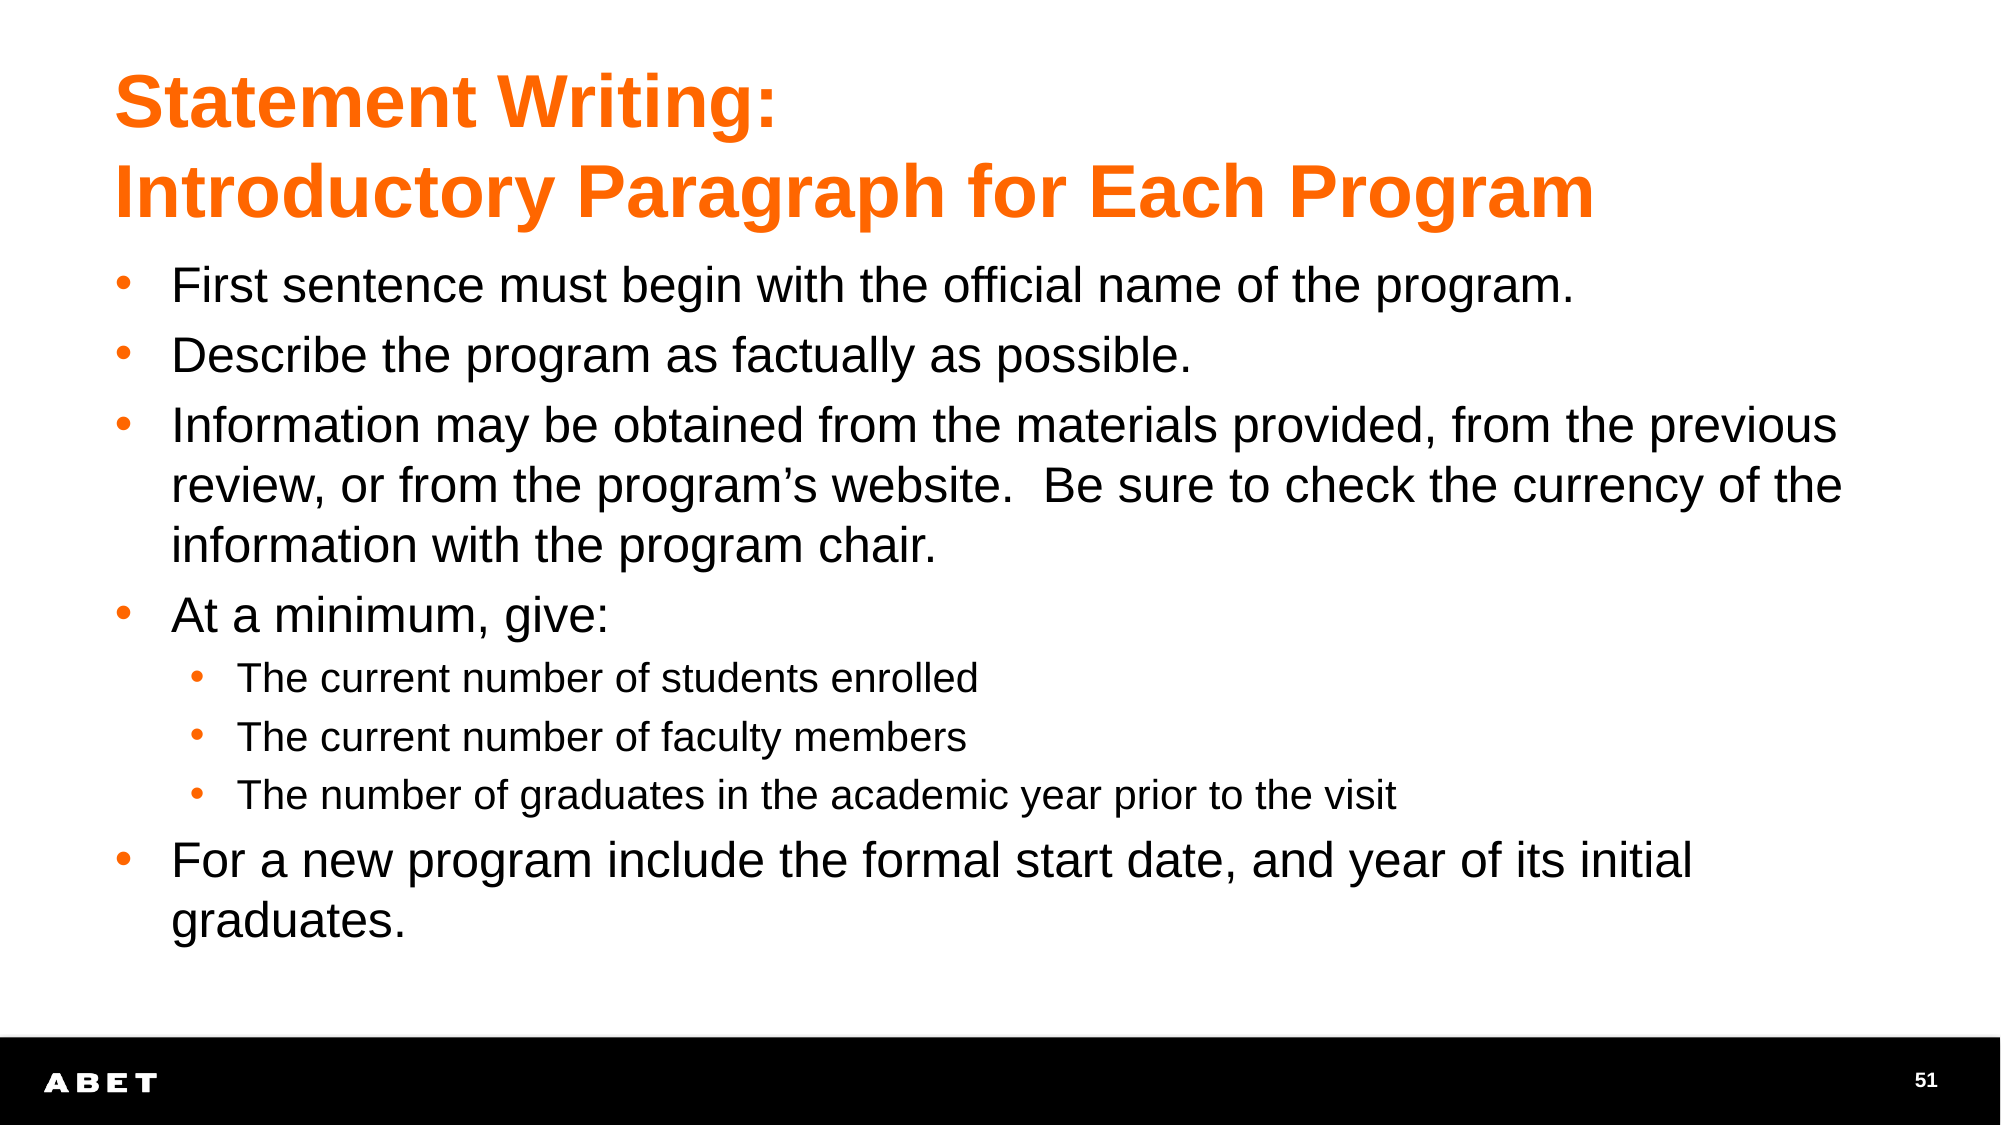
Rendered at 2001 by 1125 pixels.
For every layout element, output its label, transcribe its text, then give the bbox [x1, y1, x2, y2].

picture [16, 1052, 184, 1113]
list First sentence must begin with the official name of the program. Describe the program as factually as possible. Information may be obtained from the materials provided, from the previous review, or from the program’s website. Be sure to check the currency of the information with the program chair. At a minimum, give: The current number of students enrolled The current number of faculty members The number of graduates in the academic year prior to the visit For a new program include the formal start date, and year of its initial graduates. [99, 245, 1923, 1031]
title Statement Writing: Introductory Paragraph for Each Program [99, 45, 1900, 176]
